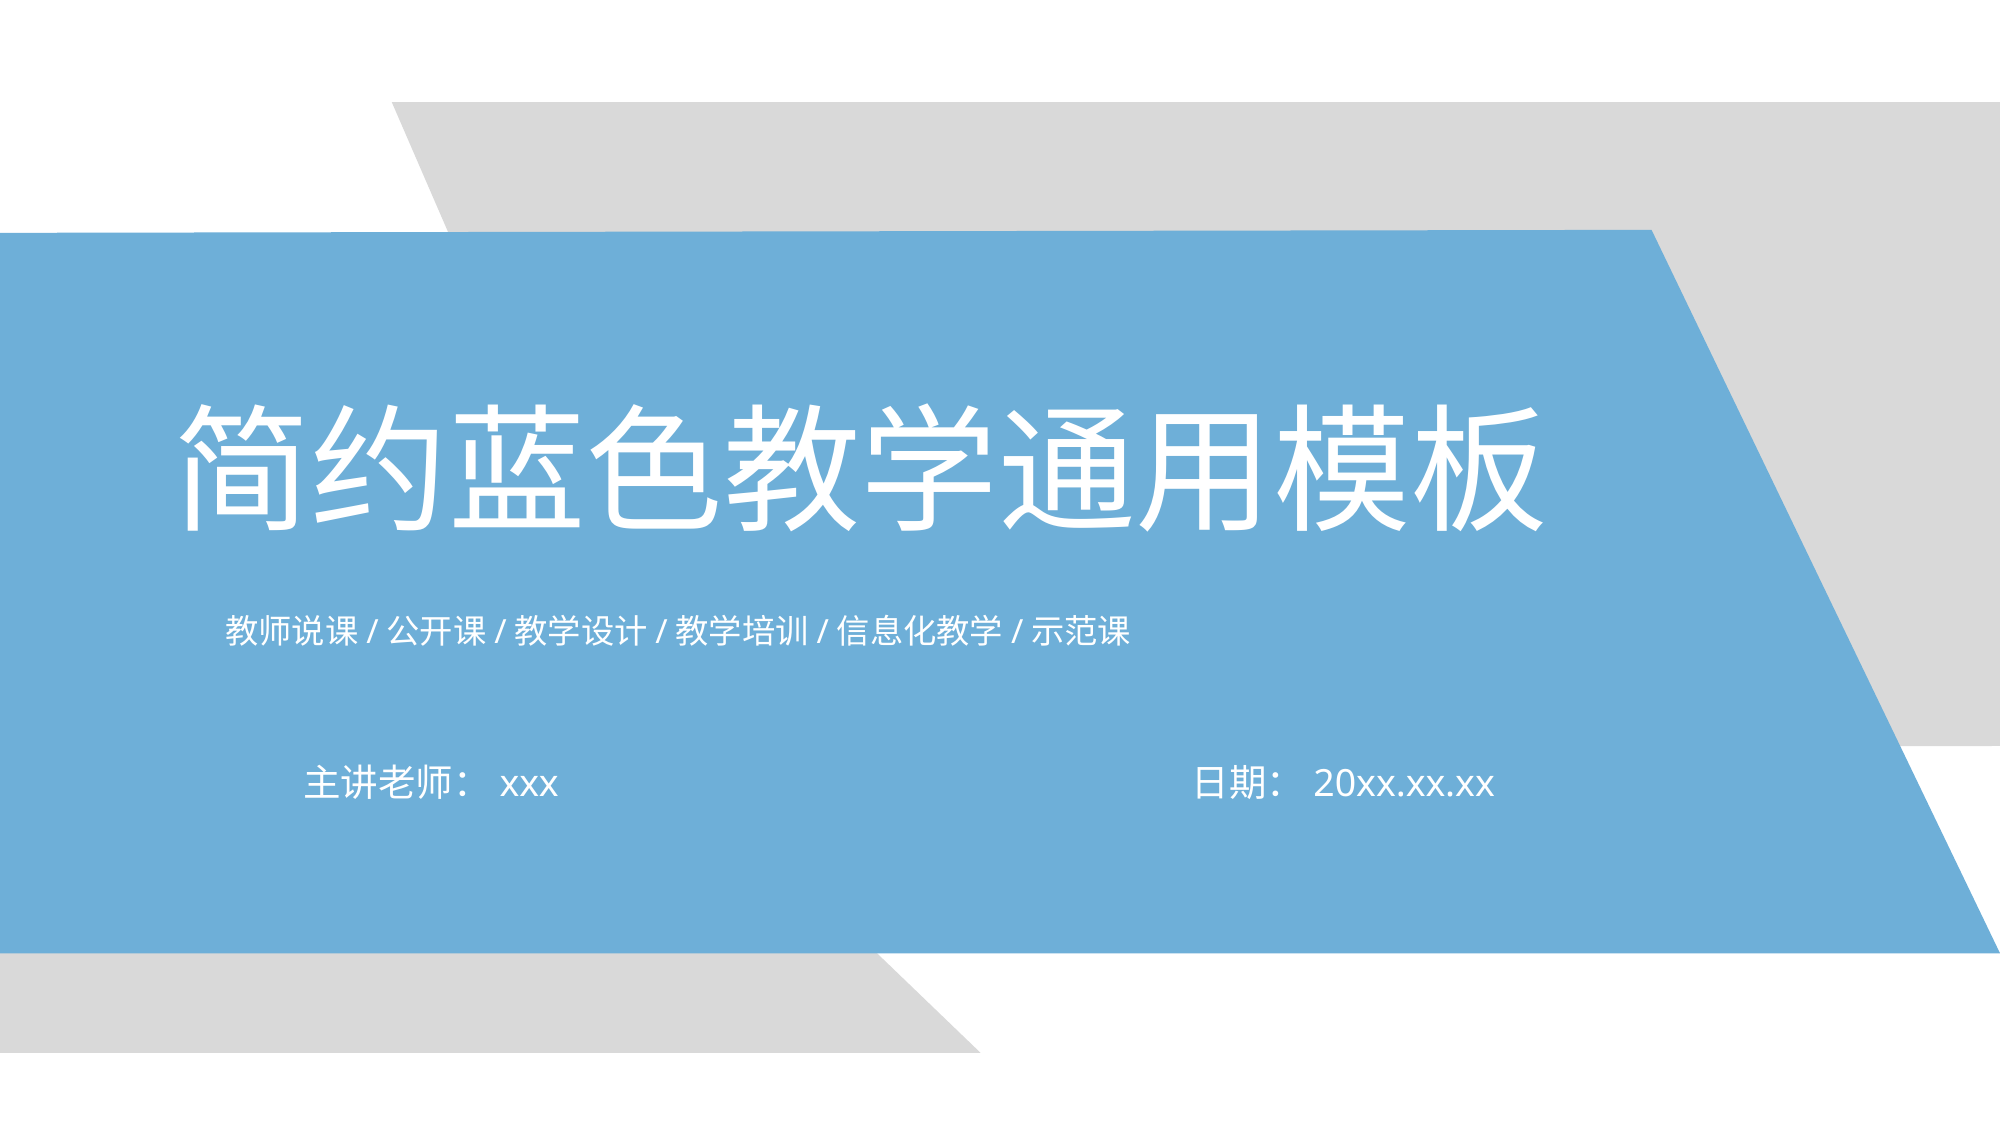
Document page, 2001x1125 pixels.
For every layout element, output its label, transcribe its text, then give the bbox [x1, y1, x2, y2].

text_box 教师说课/公开课/教学设计/教学培训/信息化教学/示范课 [210, 594, 1612, 658]
text_box 简约蓝色教学通用模板 [158, 375, 1632, 556]
text_box 主讲老师：xxx 日期：20xx.xx.xx [262, 751, 1594, 812]
